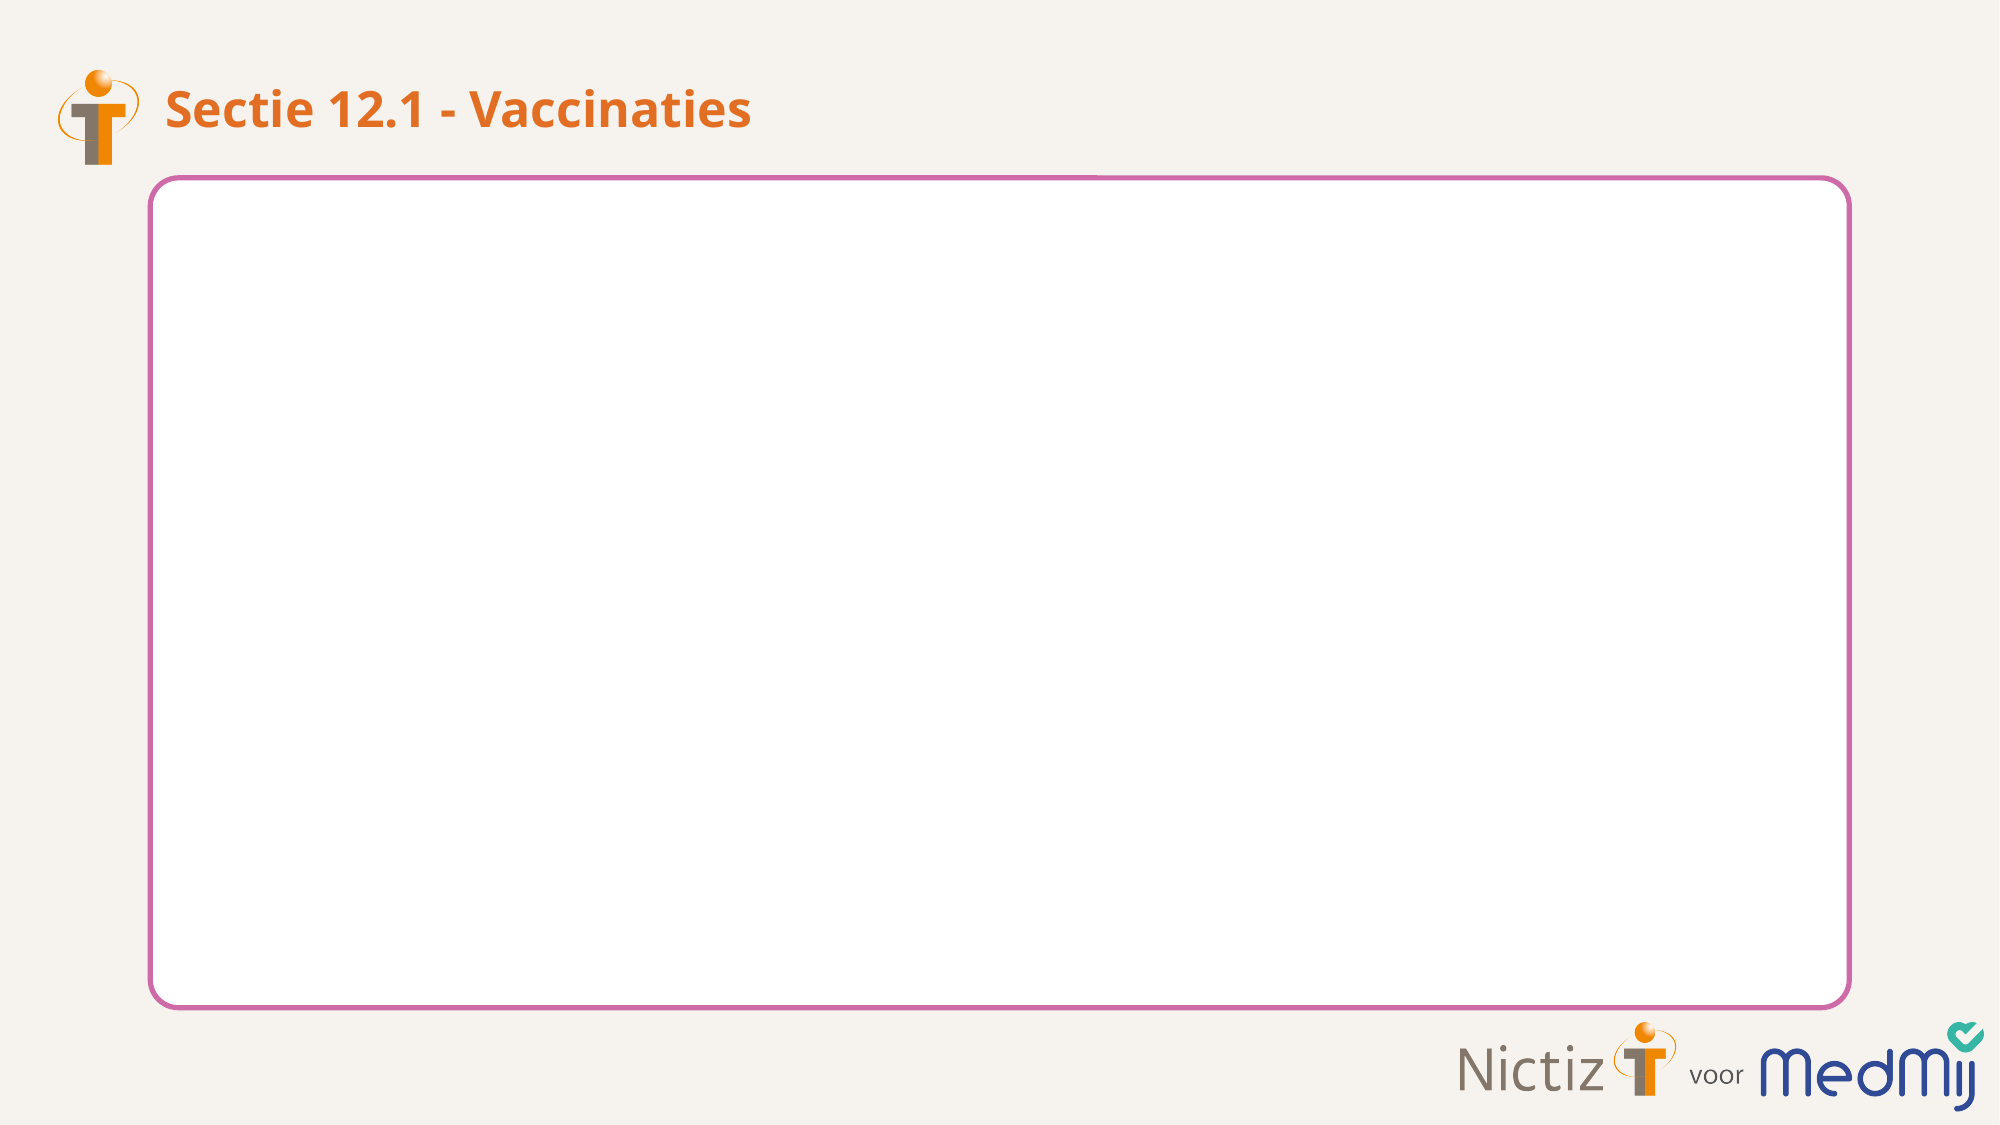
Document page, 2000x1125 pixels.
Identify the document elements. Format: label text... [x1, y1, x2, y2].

picture [1457, 1019, 1988, 1113]
title Sectie 12.1 - Vaccinaties [150, 76, 1850, 165]
picture [50, 66, 151, 187]
